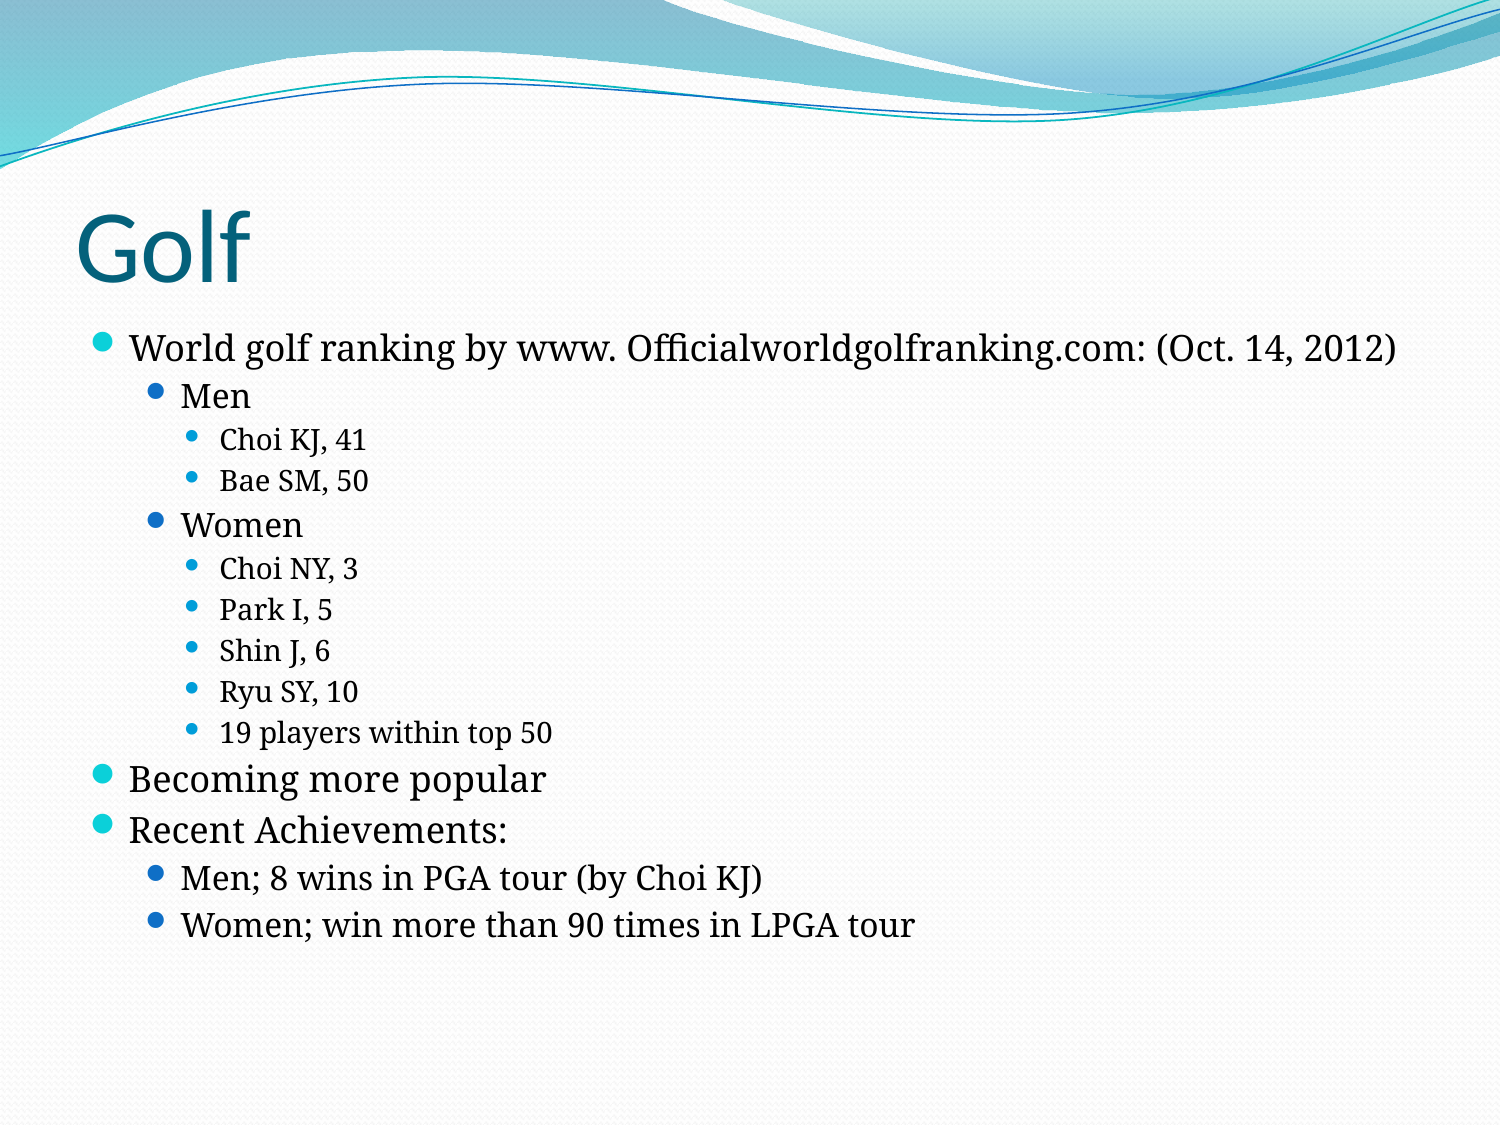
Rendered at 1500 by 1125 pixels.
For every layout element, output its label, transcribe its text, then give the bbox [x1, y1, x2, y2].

list World golf ranking by www. Officialworldgolfranking.com: (Oct. 14, 2012) Men Choi KJ, 41 Bae SM, 50 Women Choi NY, 3 Park I, 5 Shin J, 6 Ryu SY, 10 19 players within top 50 Becoming more popular Recent Achievements: Men; 8 wins in PGA tour (by Choi KJ) Women; win more than 90 times in LPGA tour [75, 317, 1425, 1038]
title Golf [75, 115, 1425, 303]
